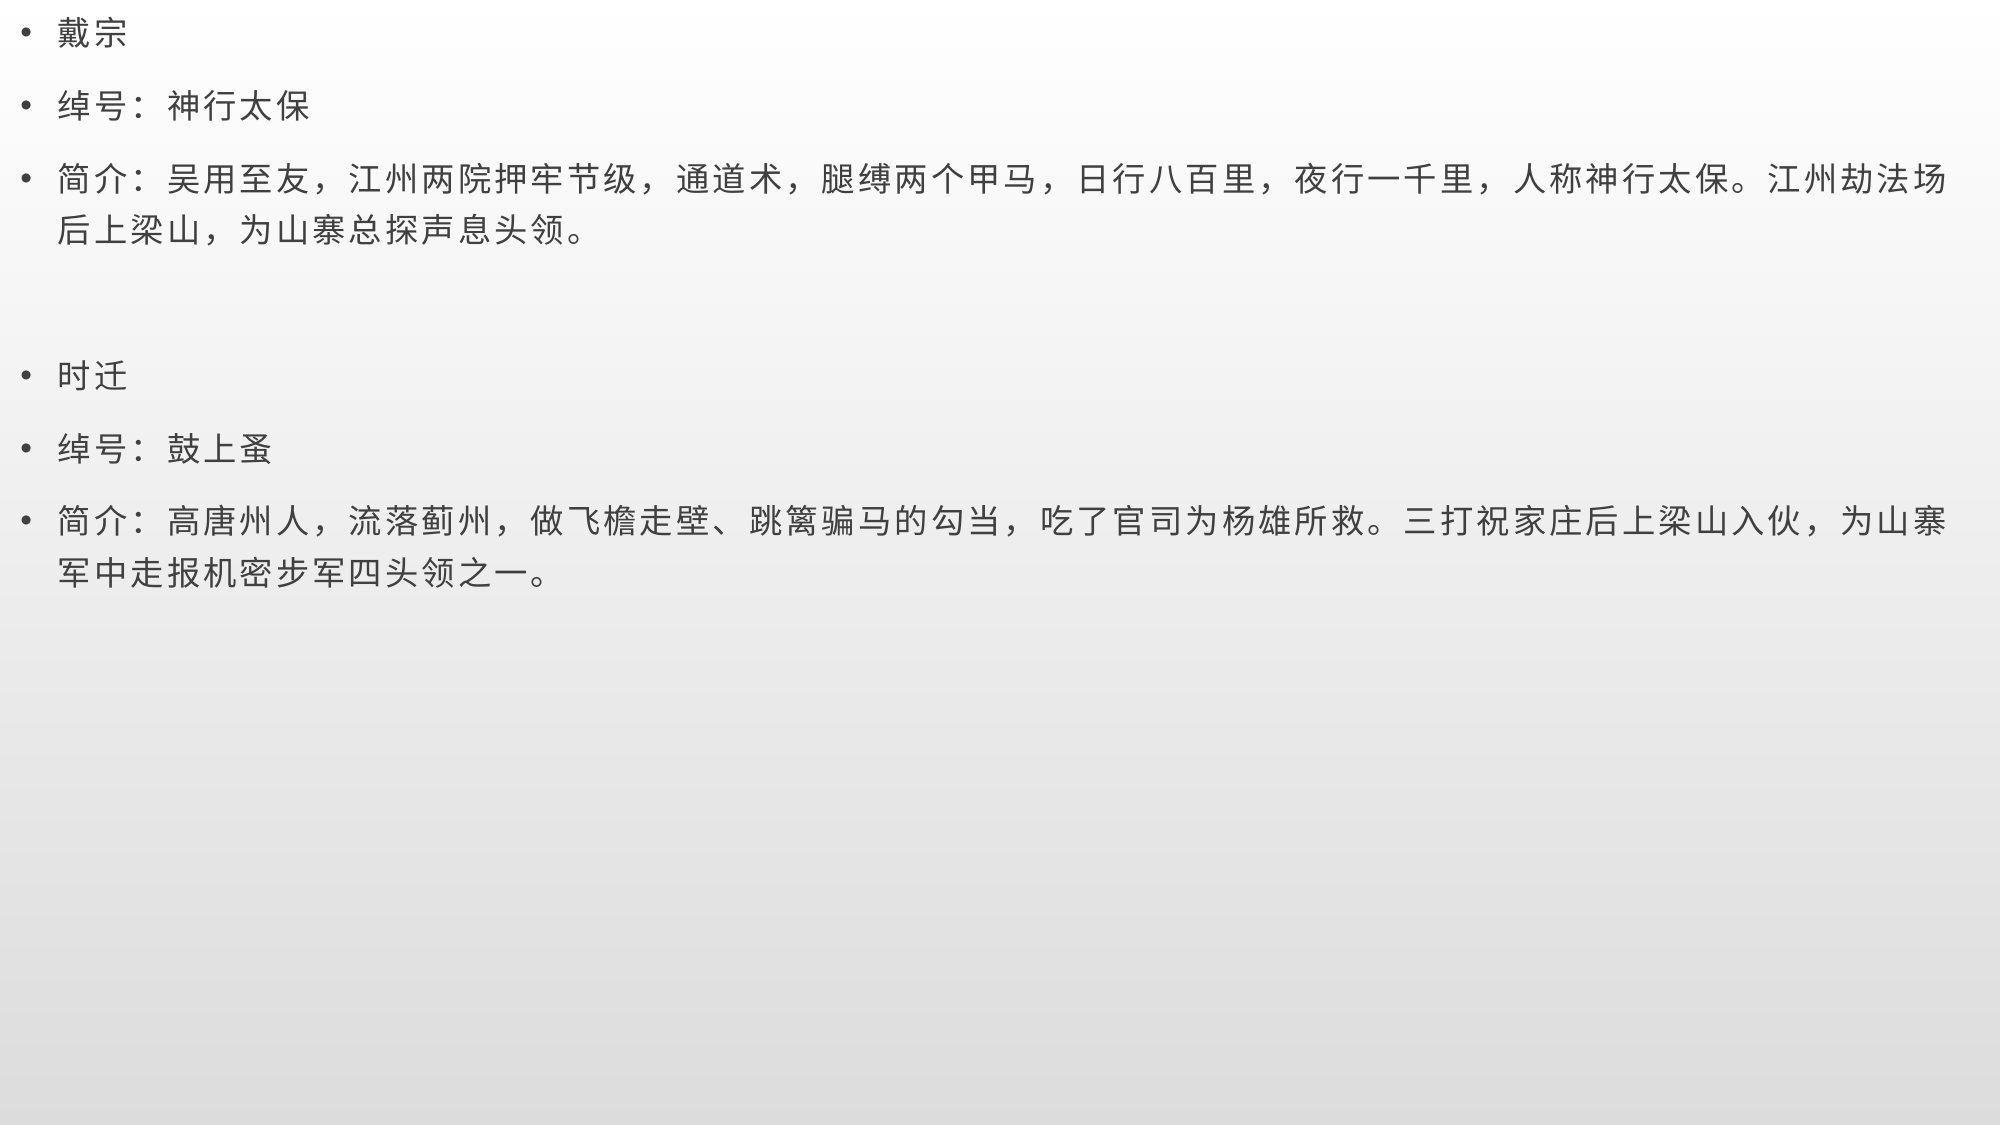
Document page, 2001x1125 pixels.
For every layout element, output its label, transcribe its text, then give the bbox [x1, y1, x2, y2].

list 戴宗 绰号：神行太保 简介：吴用至友，江州两院押牢节级，通道术，腿缚两个甲马，日行八百里，夜行一千里，人称神行太保。江州劫法场后上梁山，为山寨总探声息头领。 时迁 绰号：鼓上蚤 简介：高唐州人，流落蓟州，做飞檐走壁、跳篱骗马的勾当，吃了官司为杨雄所救。三打祝家庄后上梁山入伙，为山寨军中走报机密步军四头领之一。 [3, 0, 2000, 1125]
